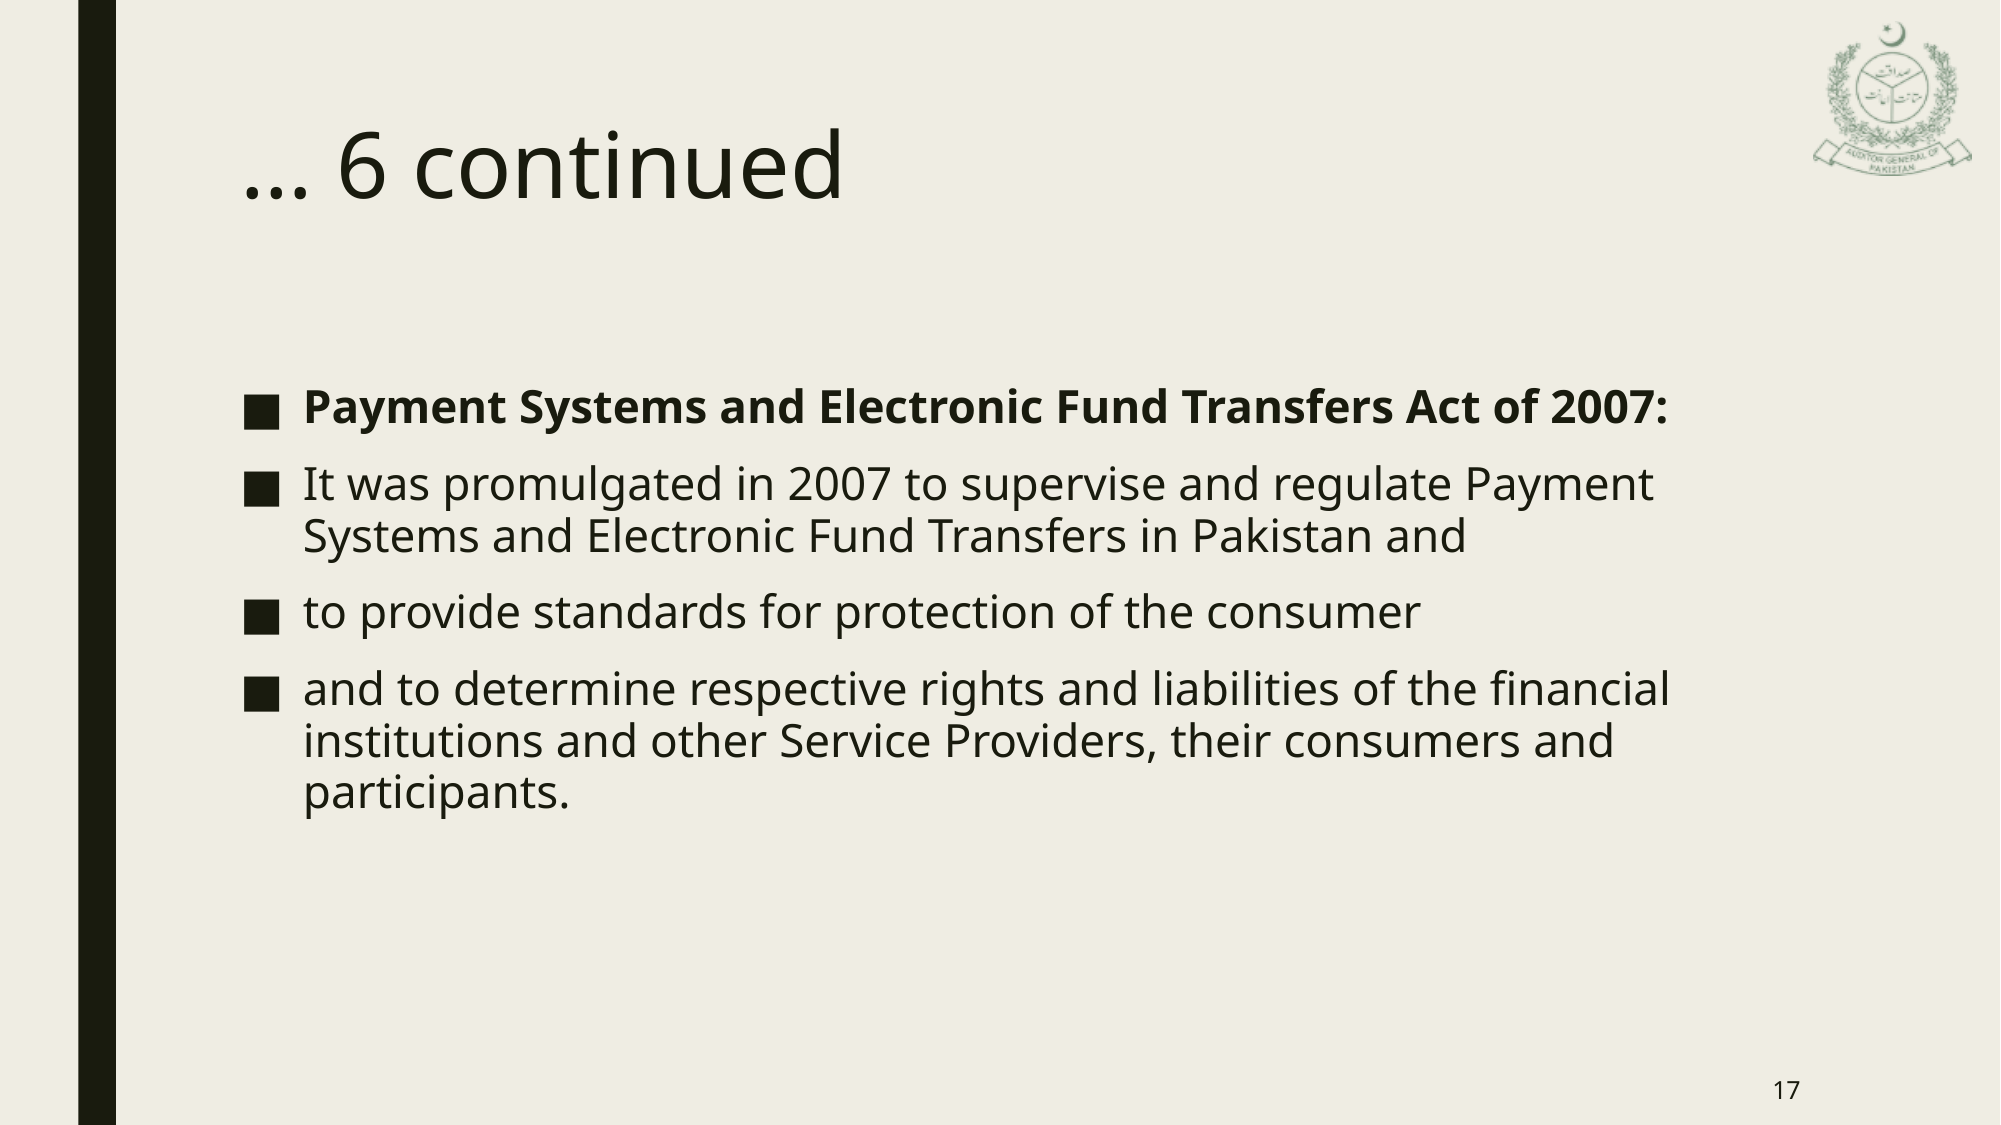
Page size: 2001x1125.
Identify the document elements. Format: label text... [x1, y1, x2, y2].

title … 6 continued [225, 112, 1800, 357]
slide_number 17 [1553, 1058, 1816, 1125]
list Payment Systems and Electronic Fund Transfers Act of 2007: It was promulgated in 2007 to supervise and regulate Payment Systems and Electronic Fund Transfers in Pakistan and to provide standards for protection of the consumer and to determine respective rights and liabilities of the financial institutions and other Service Providers, their consumers and participants. [225, 375, 1800, 963]
